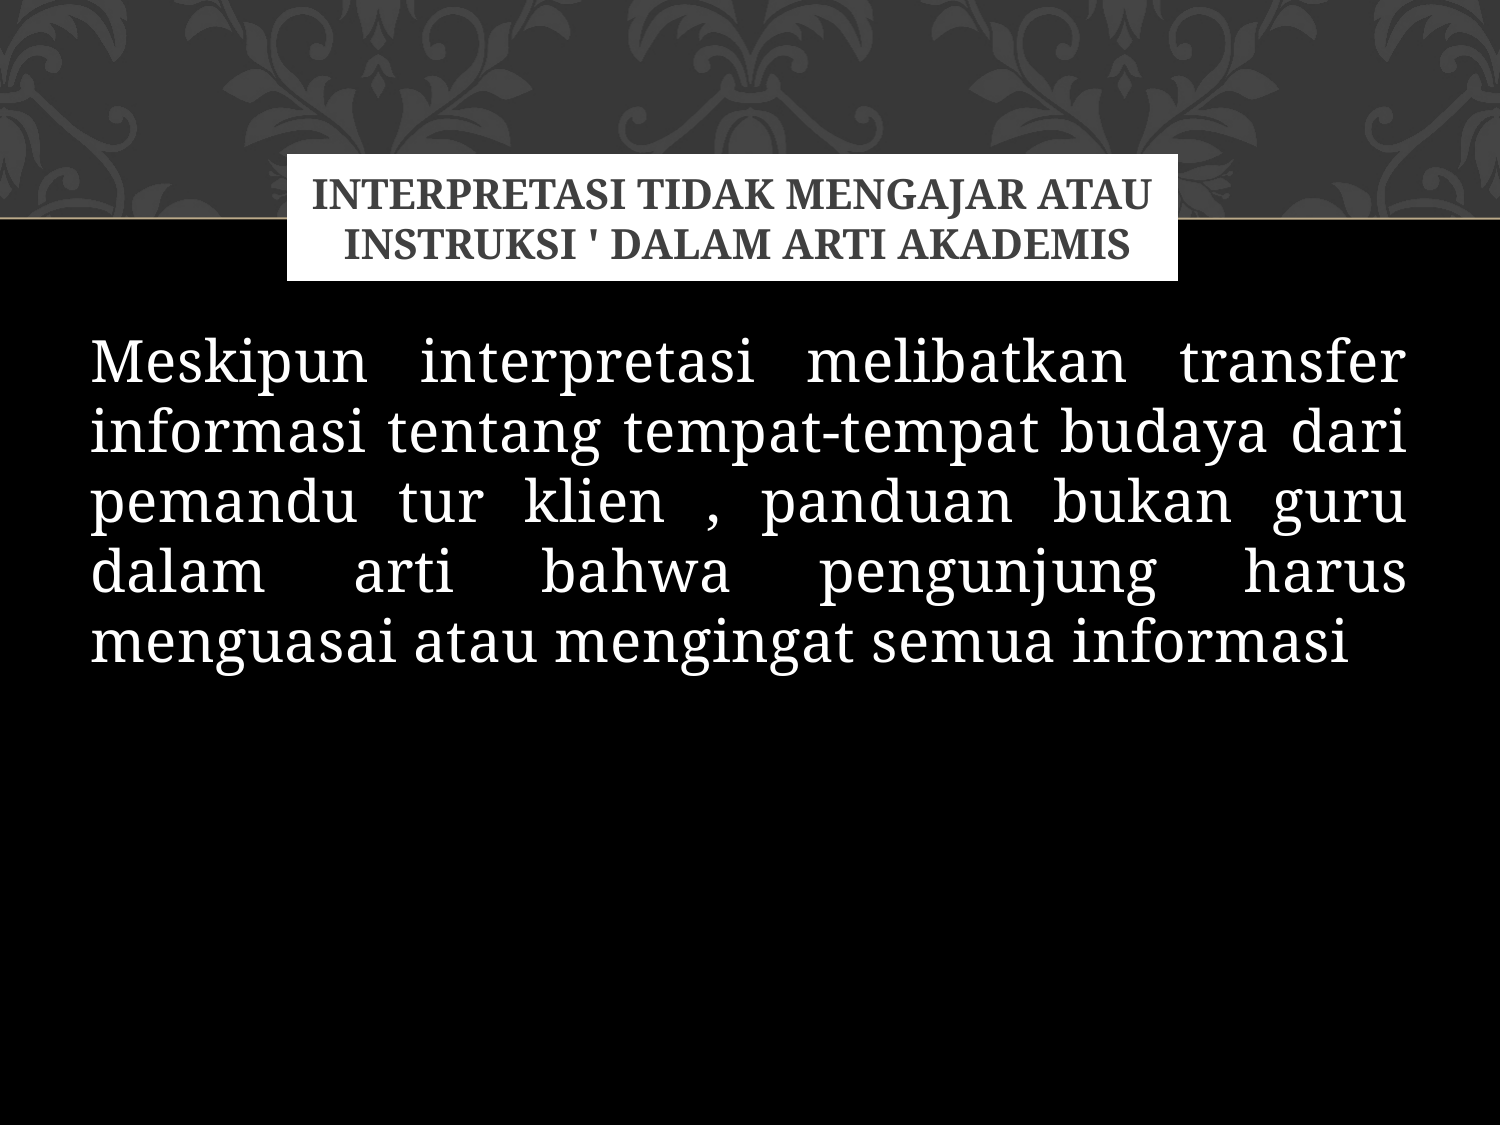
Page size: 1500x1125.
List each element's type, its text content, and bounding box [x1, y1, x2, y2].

list Meskipun interpretasi melibatkan transfer informasi tentang tempat-tempat budaya dari pemandu tur klien , panduan bukan guru dalam arti bahwa pengunjung harus menguasai atau mengingat semua informasi [75, 316, 1425, 1005]
title Interpretasi tidak mengajar atau instruksi ' dalam arti akademis [287, 154, 1178, 281]
